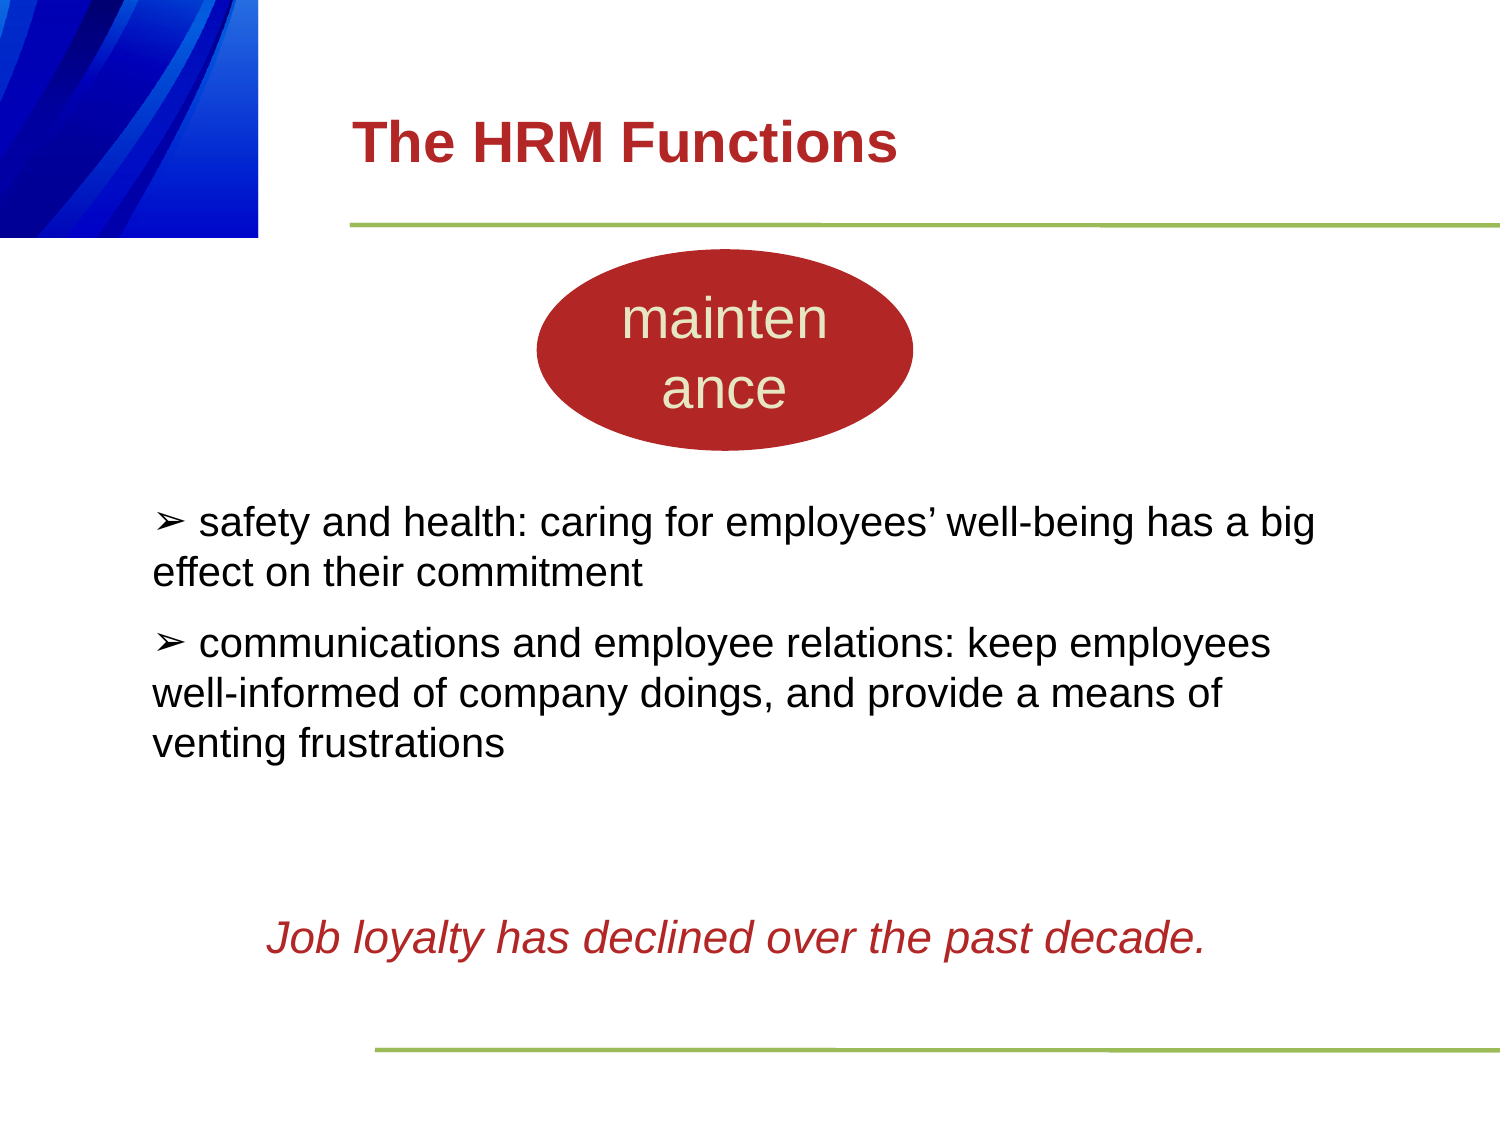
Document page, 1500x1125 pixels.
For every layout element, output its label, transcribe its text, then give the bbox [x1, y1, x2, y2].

text_box Job loyalty has declined over the past decade. [99, 899, 1375, 970]
text_box safety and health: caring for employees’ well-being has a big effect on their commitment communications and employee relations: keep employees well-informed of company doings, and provide a means of venting frustrations [137, 487, 1338, 778]
picture [0, 0, 259, 238]
title The HRM Functions [337, 45, 1425, 233]
text_box maintenance [537, 249, 913, 451]
